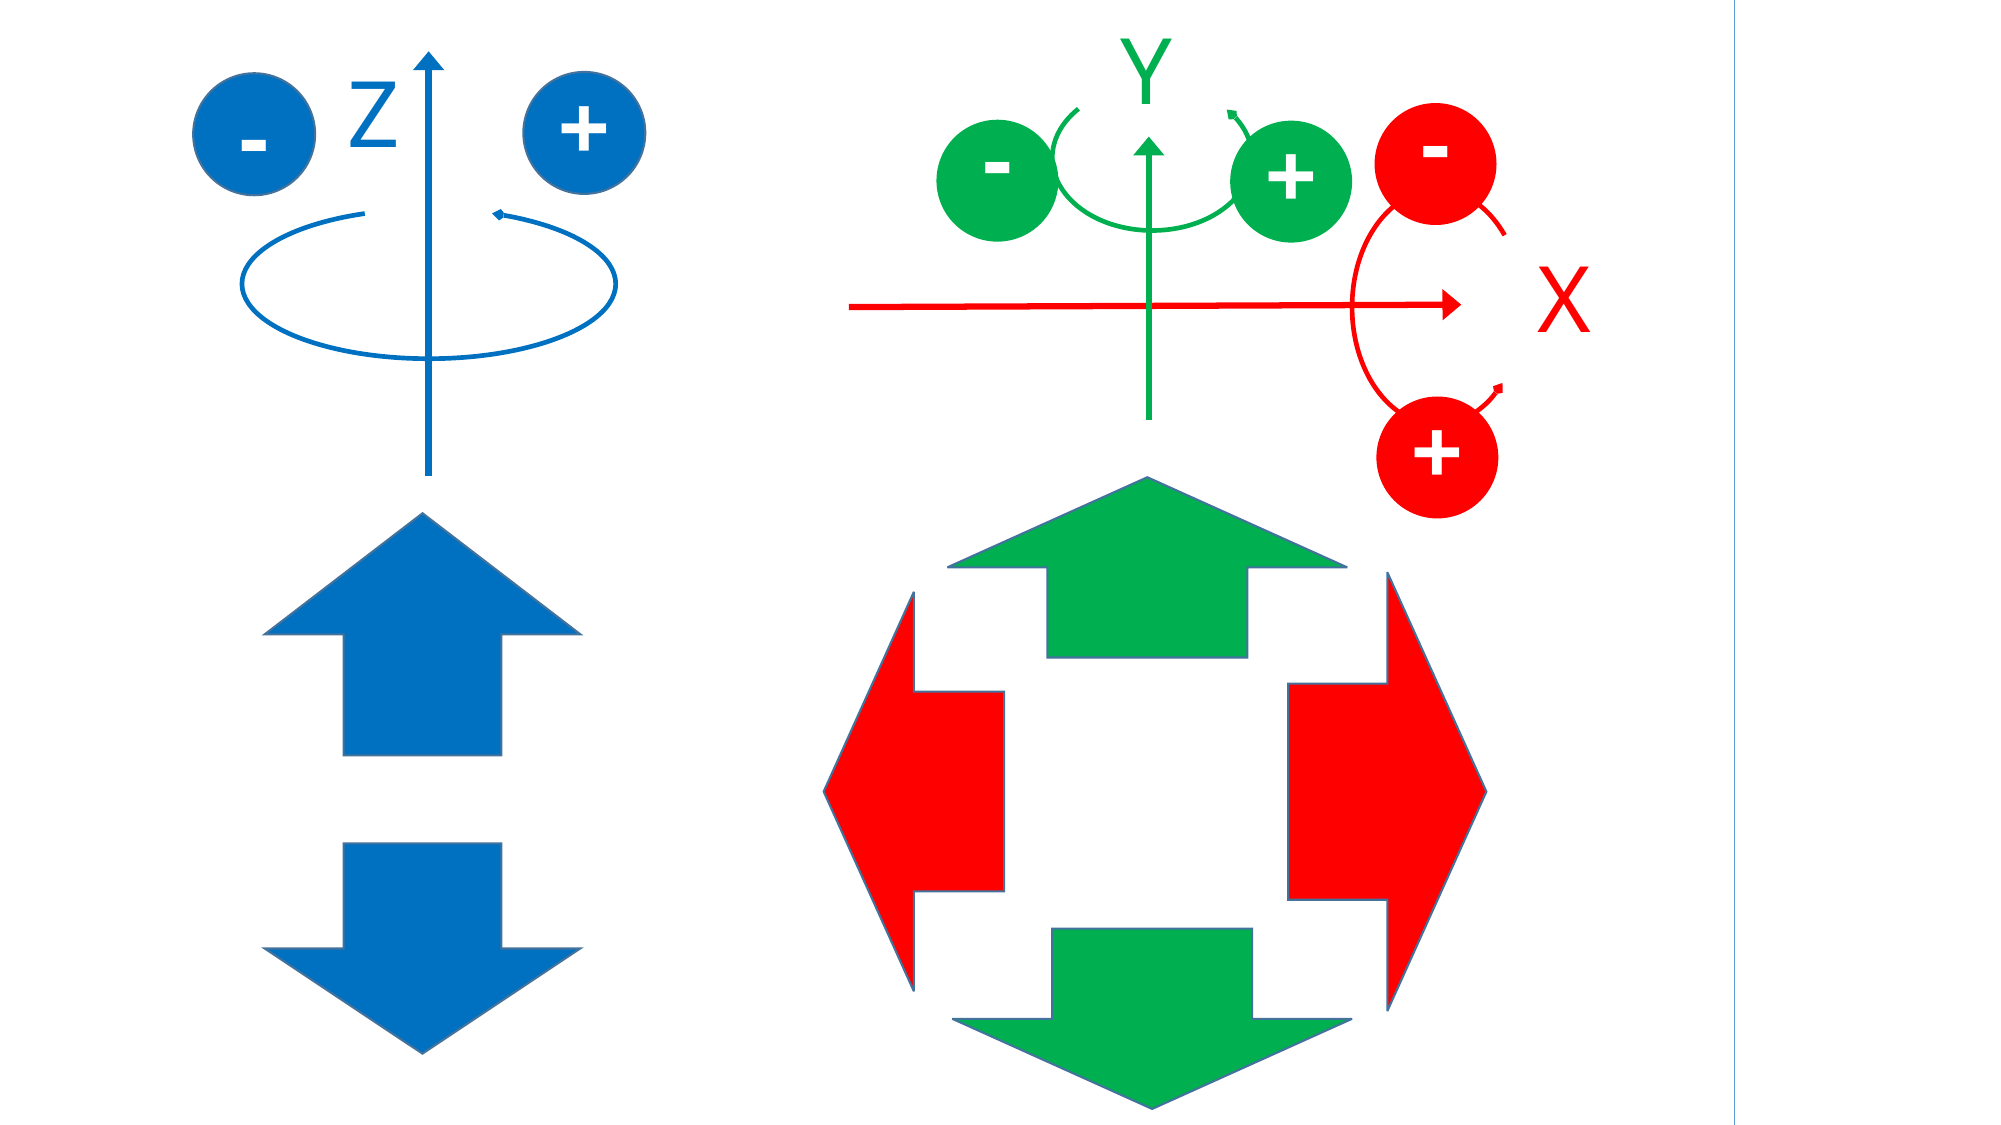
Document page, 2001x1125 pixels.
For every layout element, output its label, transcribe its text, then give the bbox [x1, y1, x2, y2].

text_box [261, 842, 584, 1055]
text_box X [1522, 233, 1647, 359]
text_box Z [332, 48, 457, 174]
text_box [429, 209, 617, 360]
text_box [1149, 110, 1249, 232]
text_box - [192, 72, 317, 197]
text_box + [1229, 119, 1354, 244]
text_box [839, 461, 1471, 1125]
text_box - [935, 118, 1060, 243]
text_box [1149, 304, 1462, 308]
text_box [1052, 108, 1148, 231]
text_box - [1373, 102, 1498, 227]
text_box + [1375, 395, 1500, 510]
text_box [241, 213, 428, 360]
text_box + [522, 70, 647, 195]
text_box [1351, 308, 1503, 411]
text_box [848, 304, 1148, 308]
text_box Y [1105, 5, 1231, 131]
text_box [261, 511, 584, 757]
text_box [1351, 206, 1506, 304]
